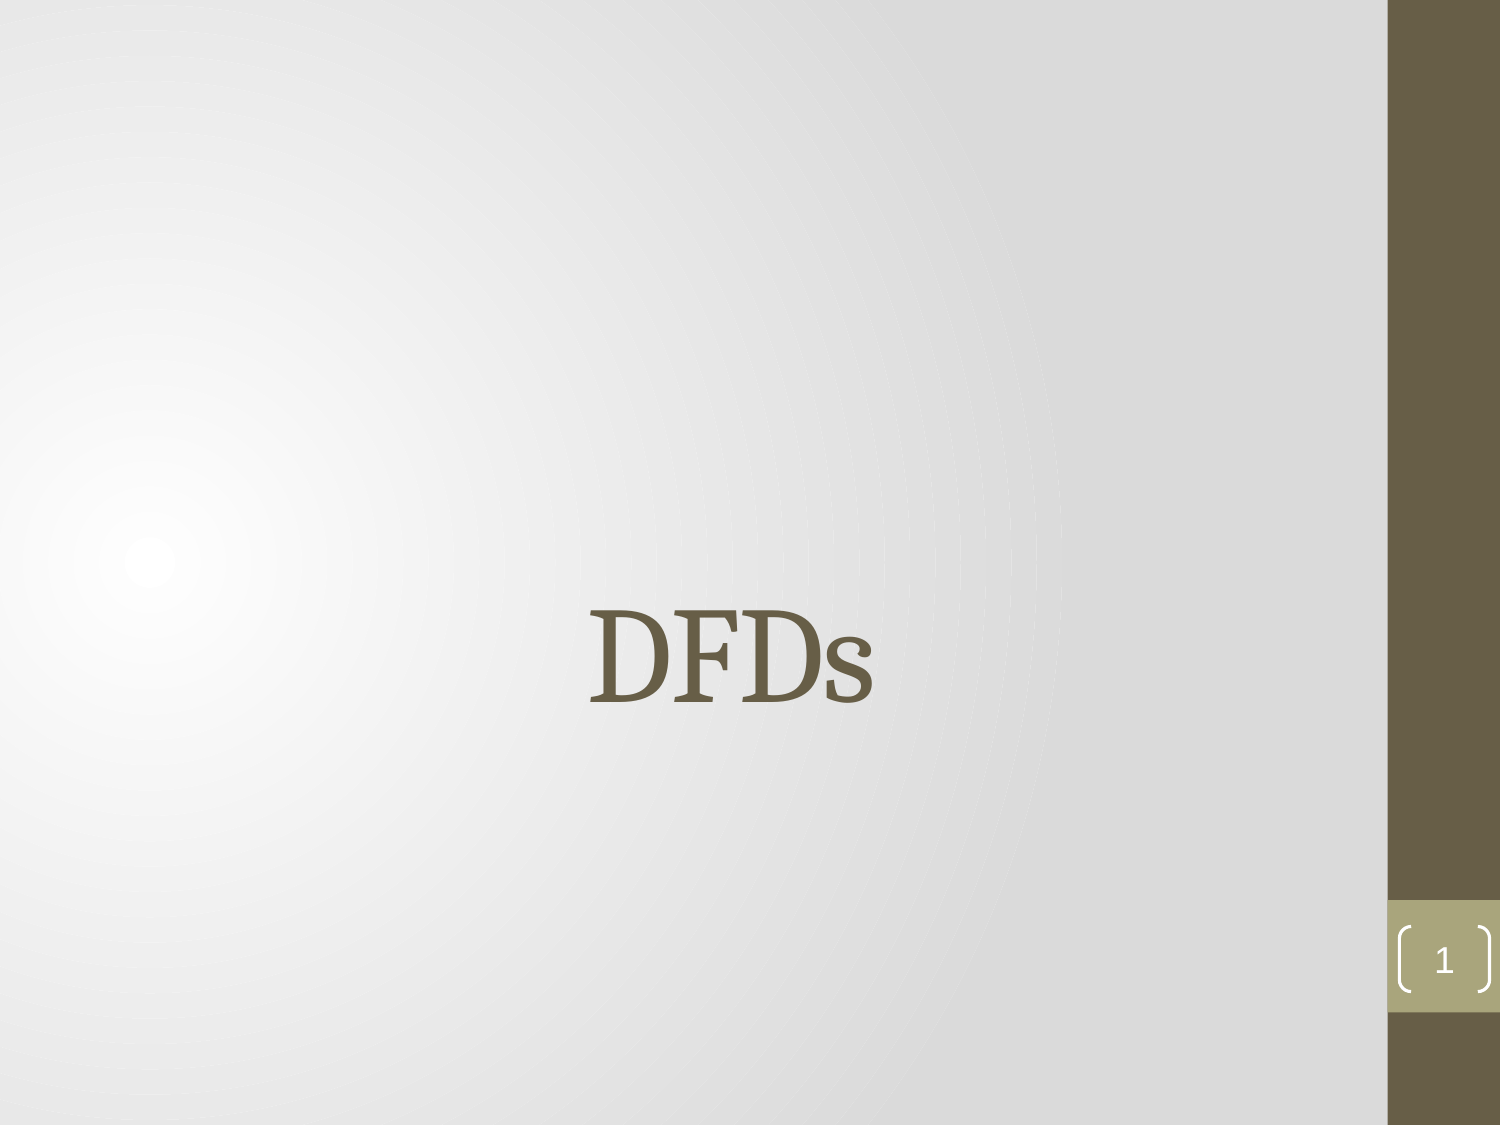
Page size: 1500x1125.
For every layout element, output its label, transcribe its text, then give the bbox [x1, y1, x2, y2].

title DFDs [112, 312, 1350, 738]
slide_number 1 [1397, 924, 1492, 994]
